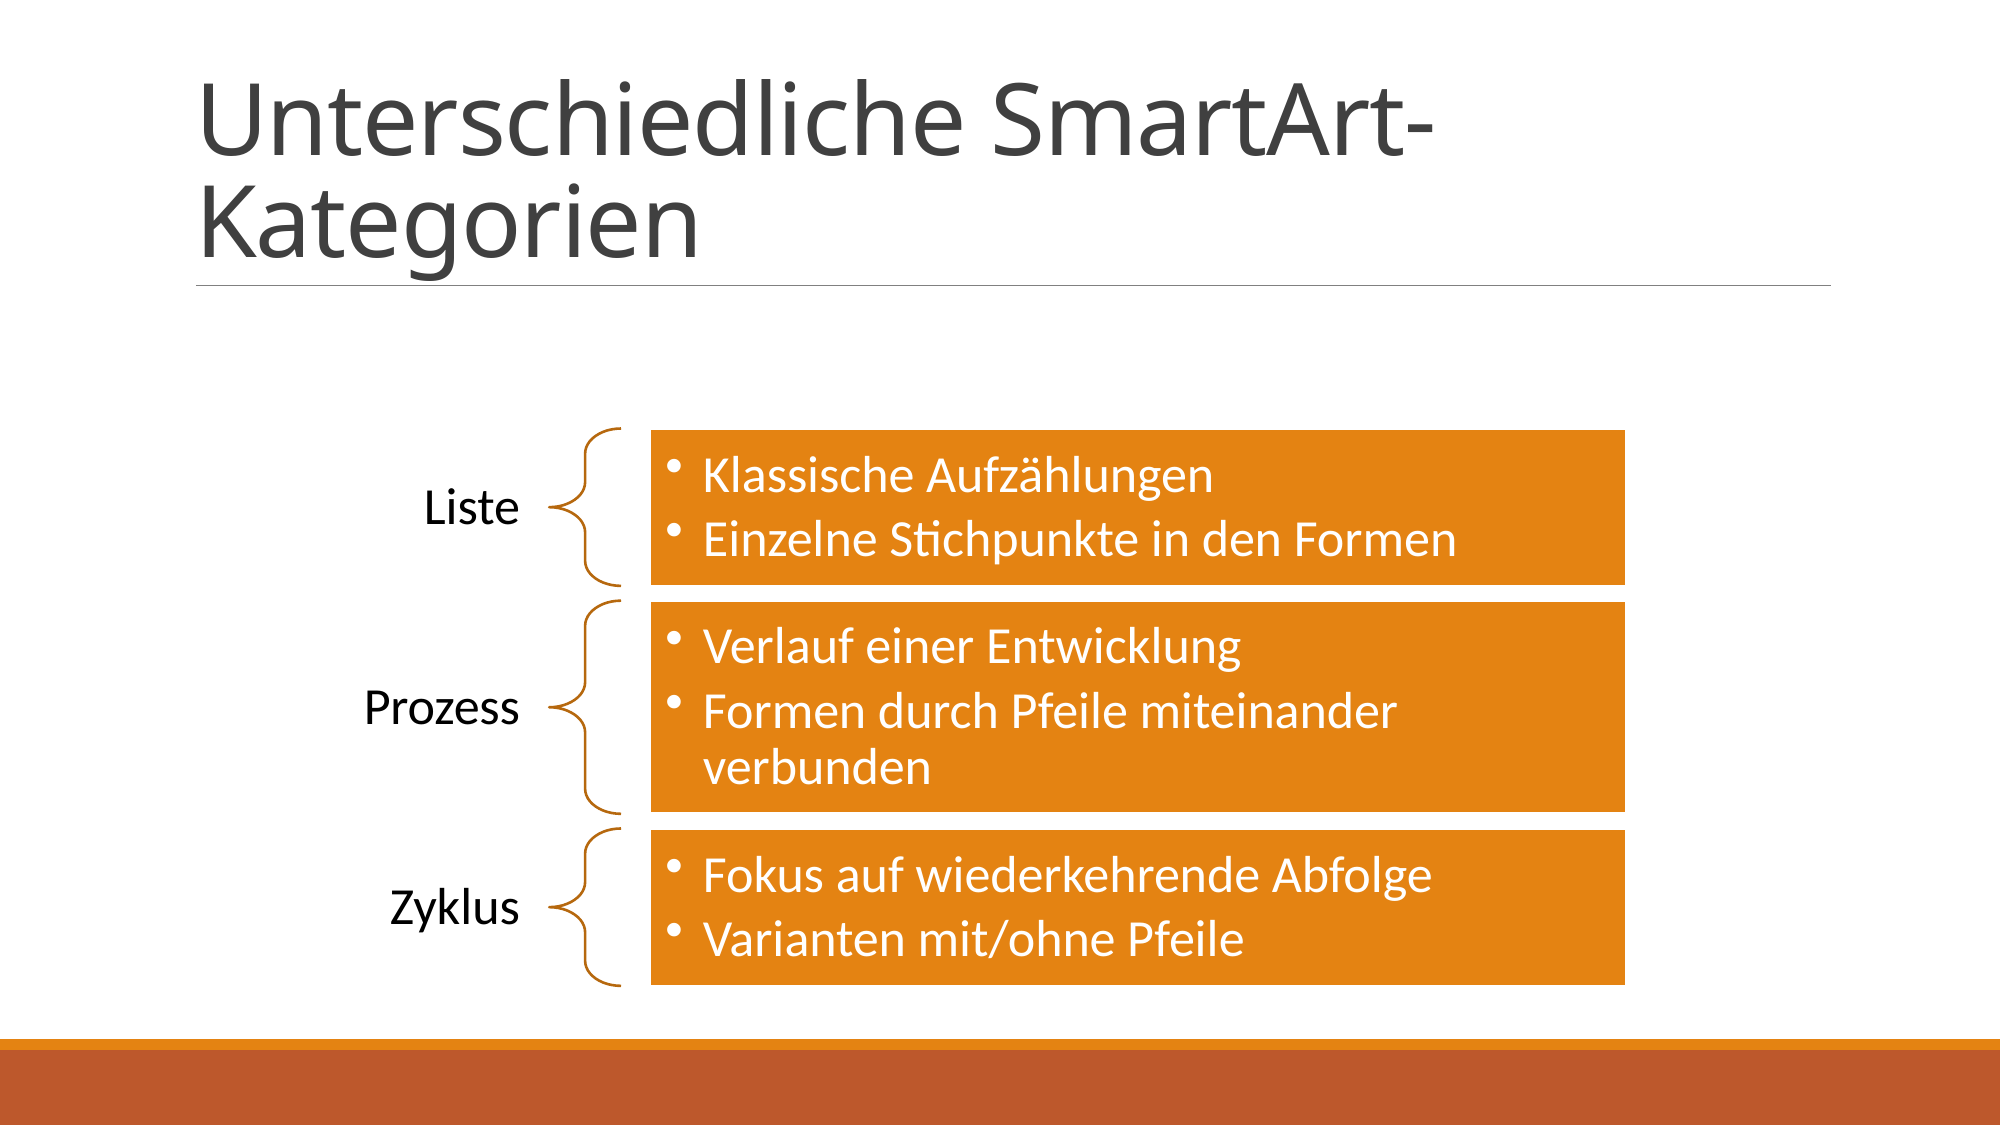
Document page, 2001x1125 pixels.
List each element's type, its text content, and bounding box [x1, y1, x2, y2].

title Unterschiedliche SmartArt-Kategorien [180, 47, 1830, 285]
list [189, 426, 1628, 988]
